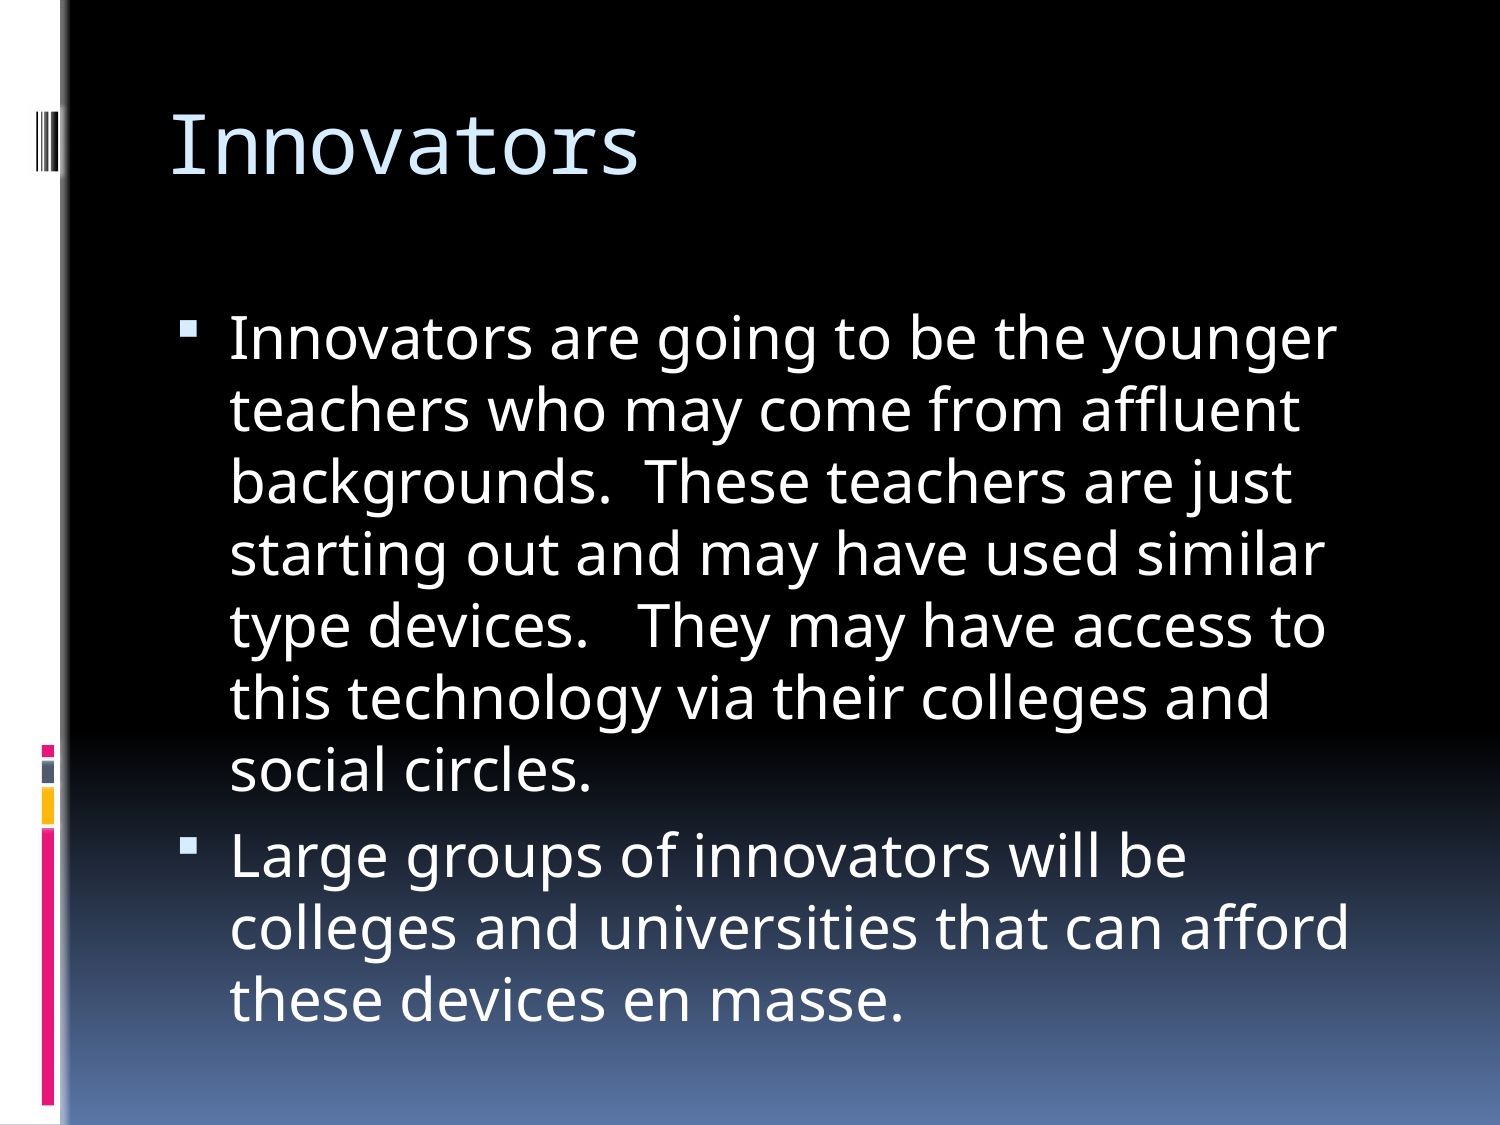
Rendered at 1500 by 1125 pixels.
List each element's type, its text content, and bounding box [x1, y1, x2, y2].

title Innovators [150, 83, 1425, 234]
list Innovators are going to be the younger teachers who may come from affluent backgrounds. These teachers are just starting out and may have used similar type devices. They may have access to this technology via their colleges and social circles. Large groups of innovators will be colleges and universities that can afford these devices en masse. [150, 292, 1425, 1043]
